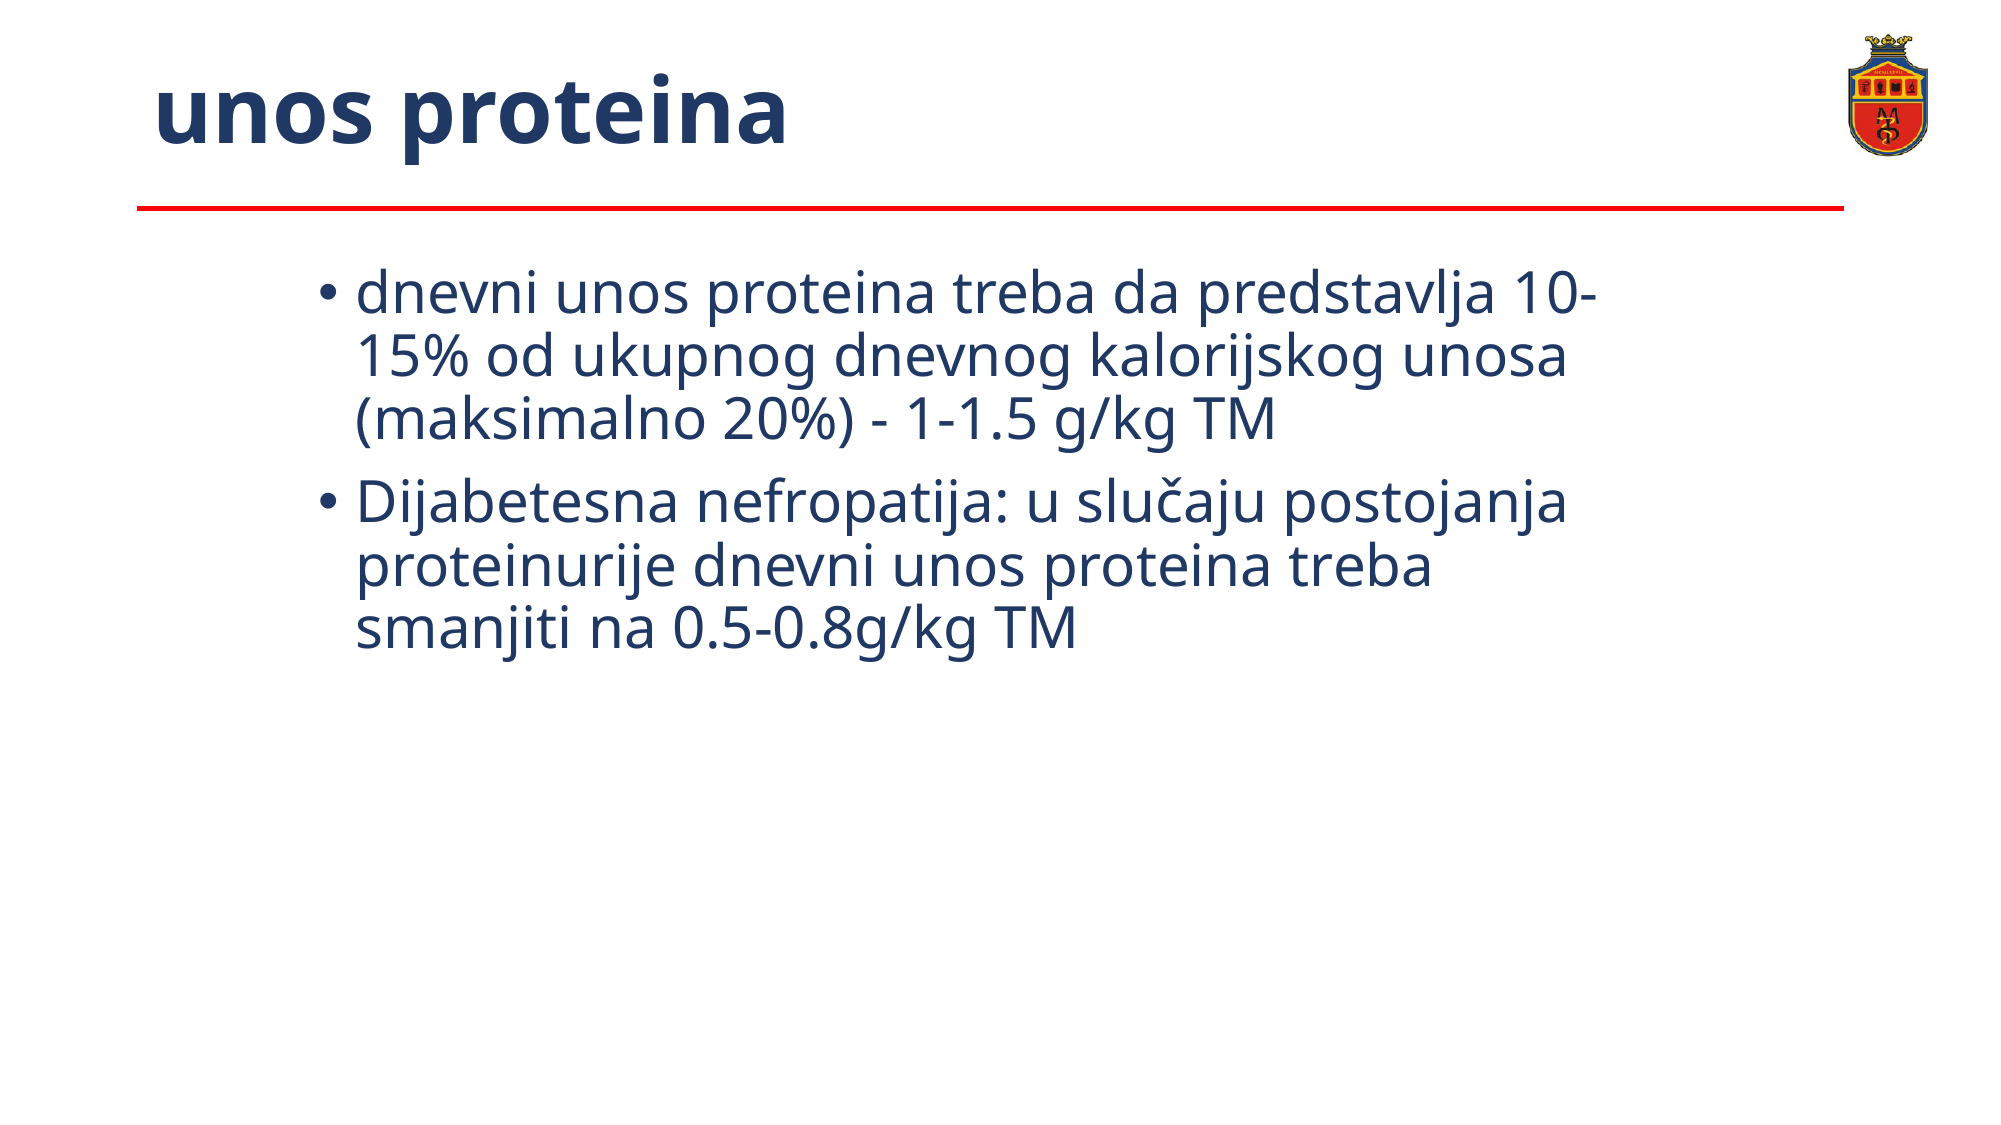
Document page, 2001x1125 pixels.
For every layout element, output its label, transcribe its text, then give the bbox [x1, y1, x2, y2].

title unos proteina [137, 59, 1863, 278]
list dnevni unos proteina treba da predstavlja 10-15% od ukupnog dnevnog kalorijskog unosa (maksimalno 20%) - 1-1.5 g/kg TM Dijabetesna nefropatija: u slučaju postojanja proteinurije dnevni unos proteina treba smanjiti na 0.5-0.8g/kg TM [303, 278, 1666, 993]
picture [1794, 16, 1969, 189]
